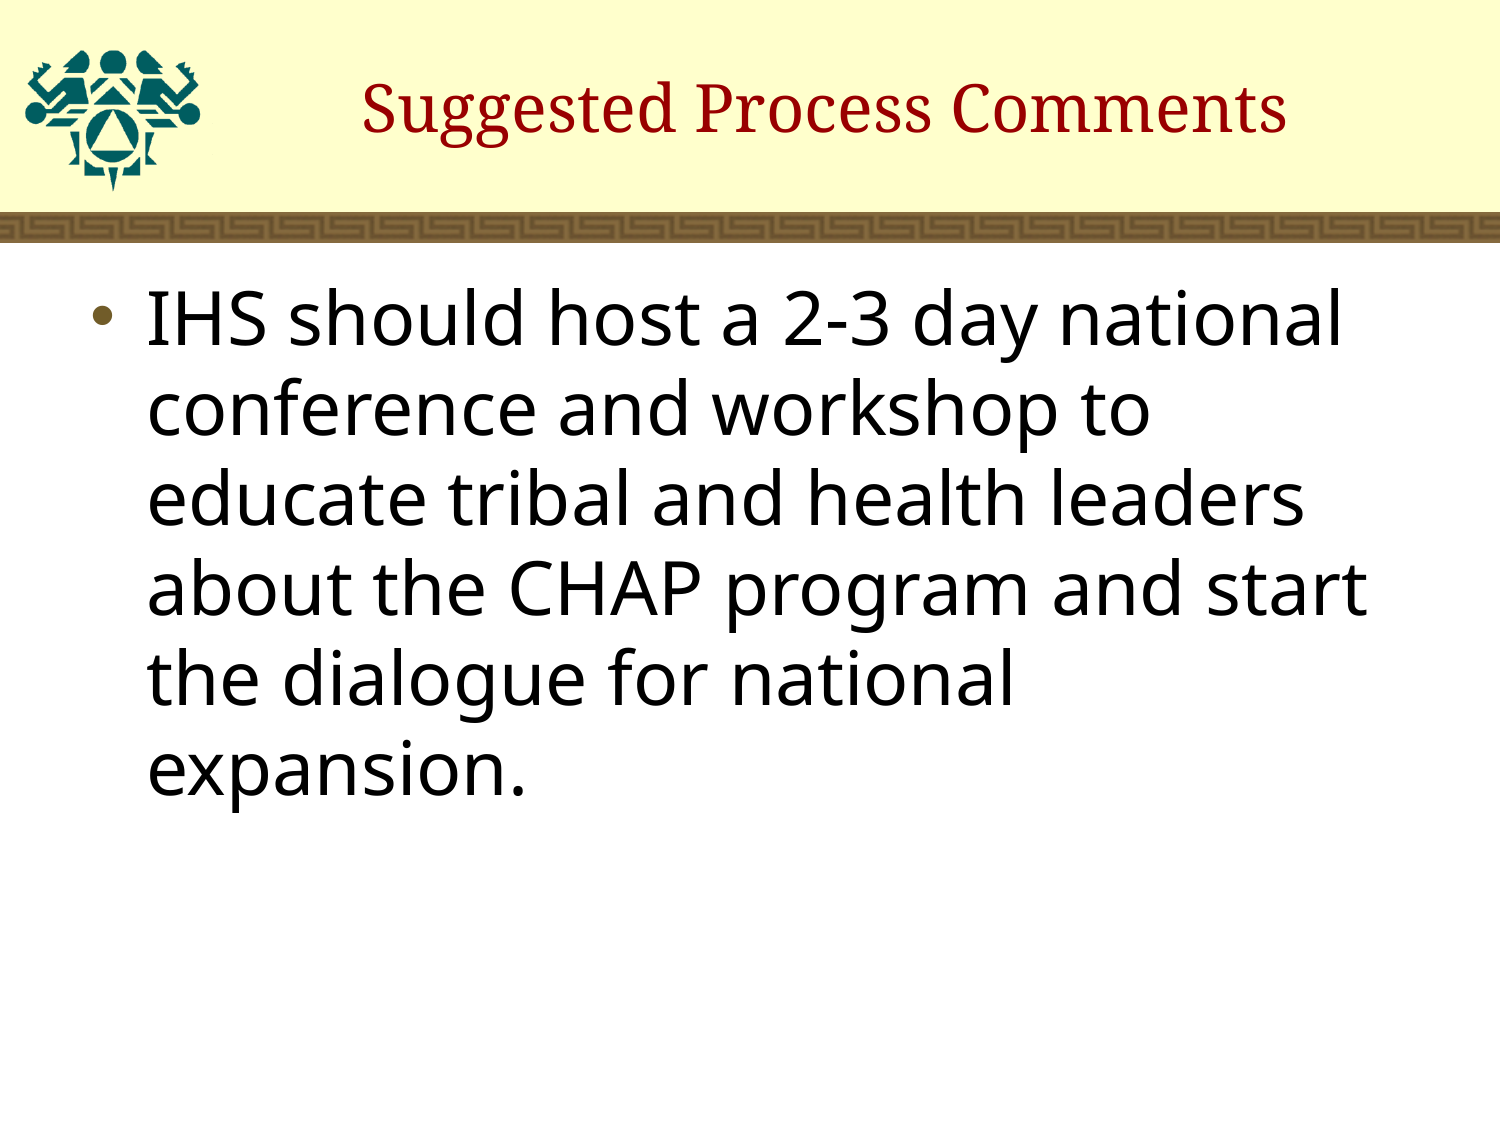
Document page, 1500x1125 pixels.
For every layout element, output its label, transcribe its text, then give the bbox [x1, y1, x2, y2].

picture [12, 37, 213, 206]
picture [0, 212, 1500, 243]
list IHS should host a 2-3 day national conference and workshop to educate tribal and health leaders about the CHAP program and start the dialogue for national expansion. [74, 262, 1426, 1038]
title Suggested Process Comments [224, 12, 1426, 201]
